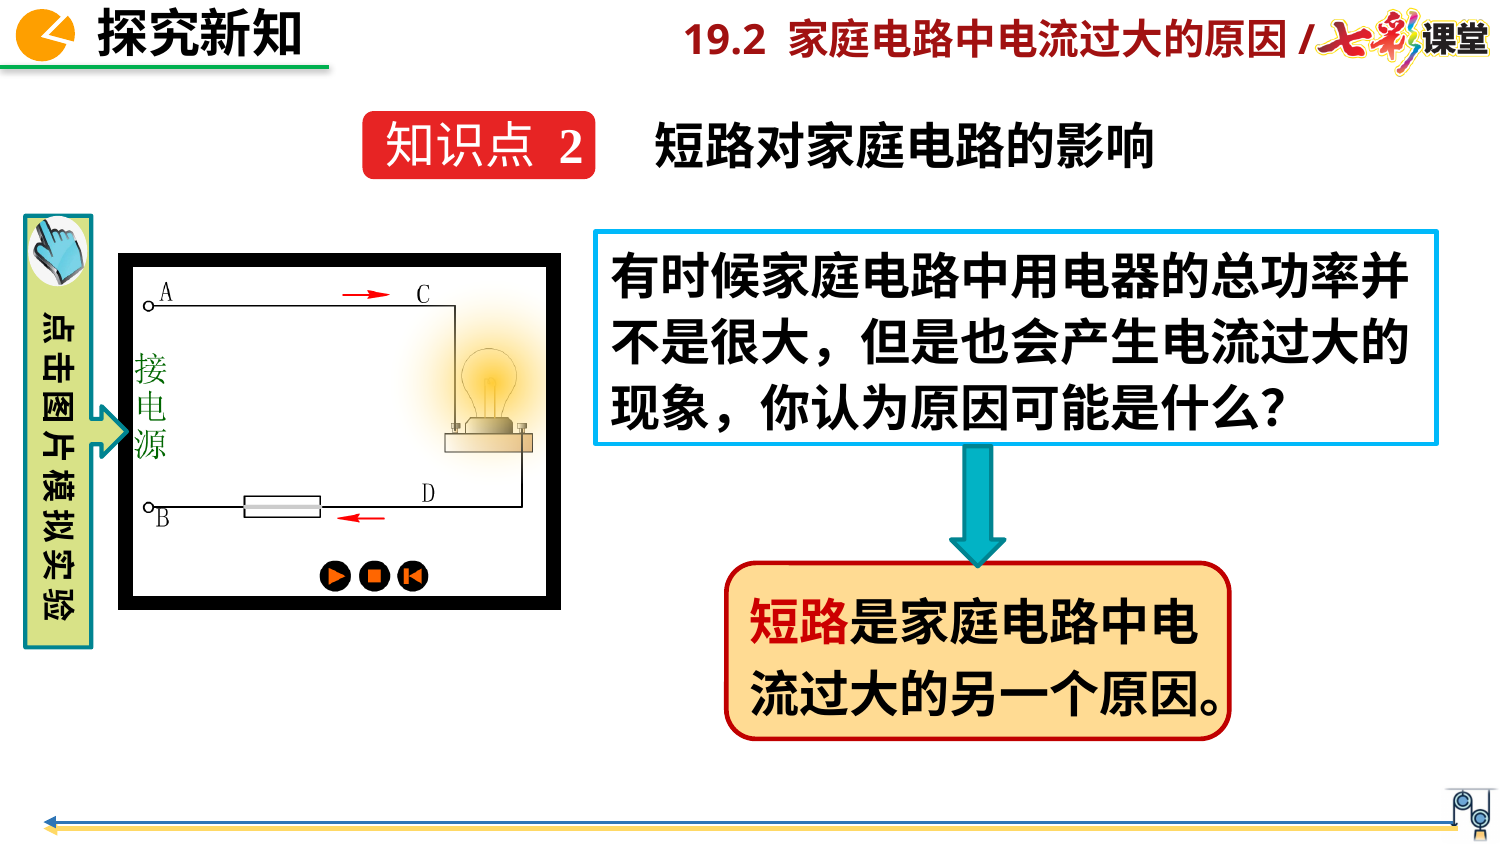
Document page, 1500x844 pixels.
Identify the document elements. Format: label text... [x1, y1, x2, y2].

picture [132, 267, 547, 596]
text_box [949, 444, 1007, 569]
text_box 短路是家庭电路中电流过大的另一个原因。 [726, 562, 1230, 739]
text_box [362, 110, 607, 182]
text_box 有时候家庭电路中用电器的总功率并不是很大，但是也会产生电流过大的现象，你认为原因可能是什么？ [593, 229, 1439, 446]
picture [1449, 793, 1493, 836]
picture [1313, 7, 1492, 77]
text_box 短路对家庭电路的影响 [640, 107, 1176, 183]
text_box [16, 215, 128, 652]
